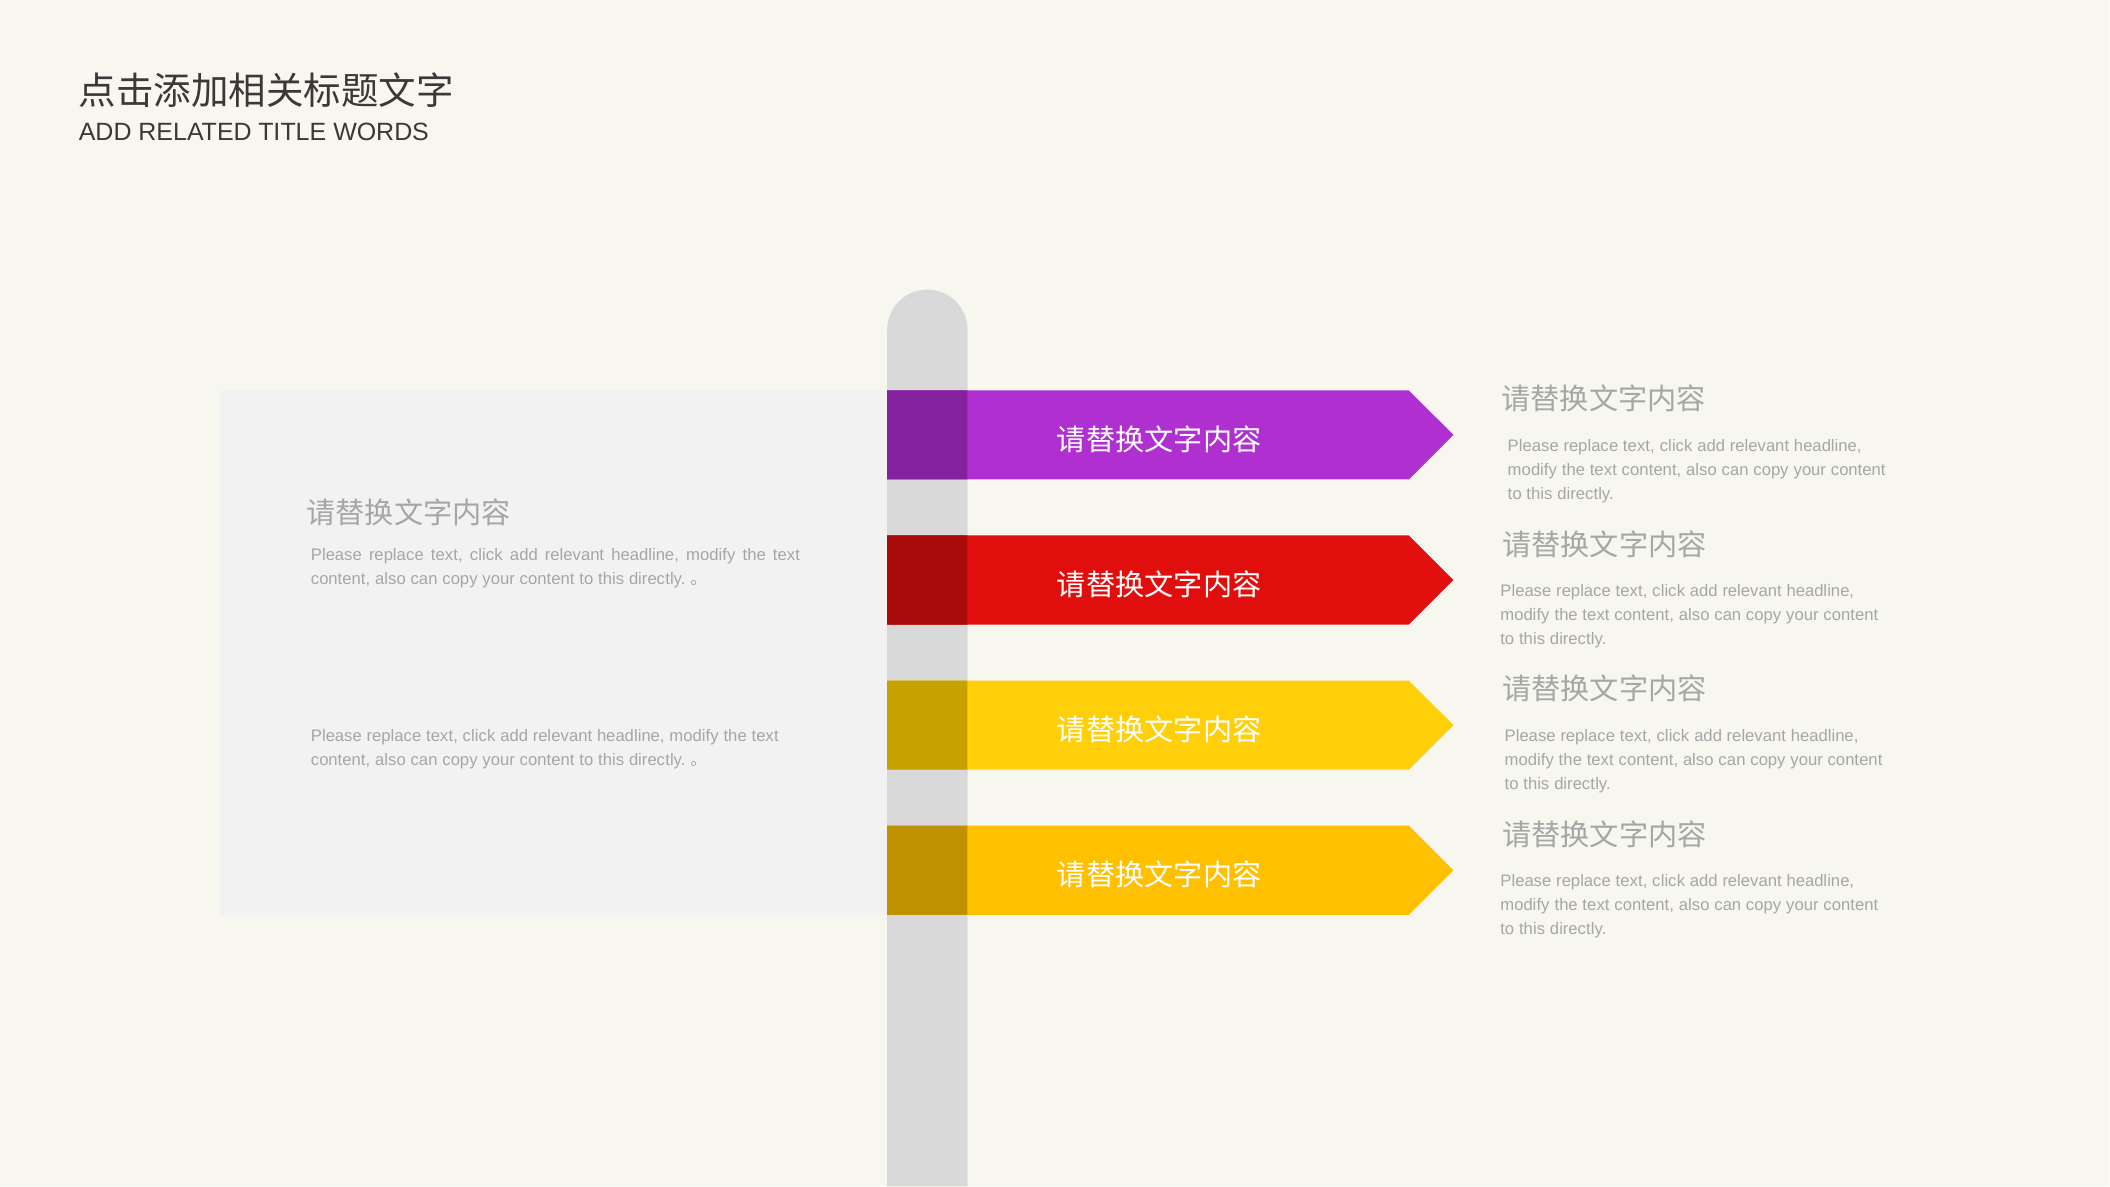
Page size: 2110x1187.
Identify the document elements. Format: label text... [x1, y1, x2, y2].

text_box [887, 825, 1454, 915]
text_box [887, 535, 1454, 625]
text_box [886, 288, 969, 390]
text_box 点击添加相关标题文字 [62, 59, 470, 121]
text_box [887, 680, 1454, 770]
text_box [1485, 366, 1903, 510]
text_box [886, 915, 969, 1187]
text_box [220, 390, 887, 915]
text_box [887, 625, 969, 680]
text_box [1485, 801, 1896, 945]
text_box ADD RELATED TITLE WORDS [62, 107, 446, 154]
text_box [1485, 511, 1896, 655]
text_box [887, 770, 969, 825]
text_box [887, 480, 969, 535]
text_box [1485, 656, 1900, 800]
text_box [887, 390, 1454, 480]
